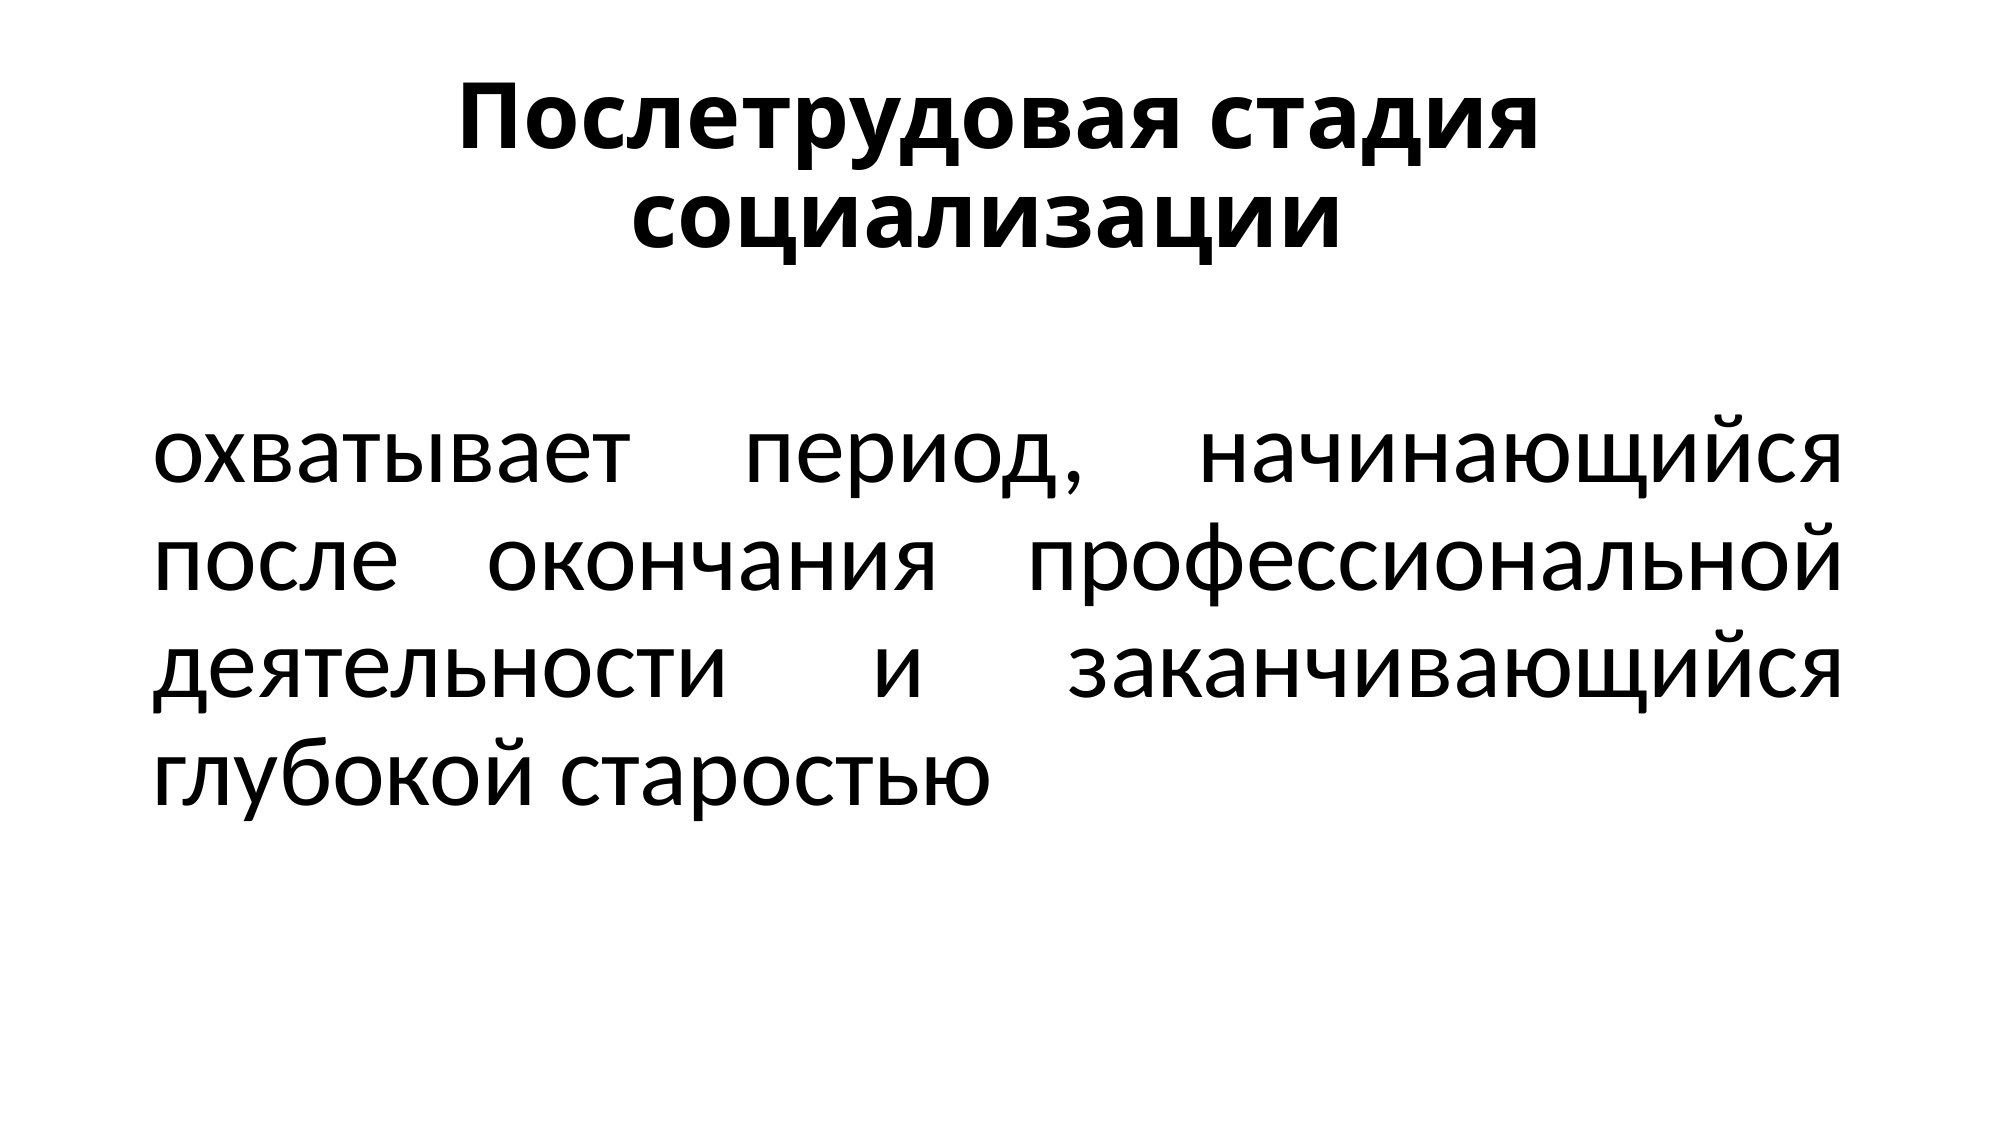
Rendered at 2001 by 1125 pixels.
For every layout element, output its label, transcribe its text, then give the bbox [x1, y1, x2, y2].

list охватывает период, начинающийся после окончания профессиональной деятельности и заканчивающийся глубокой старостью [137, 388, 1863, 1014]
title Послетрудовая стадия социализации [137, 59, 1863, 278]
